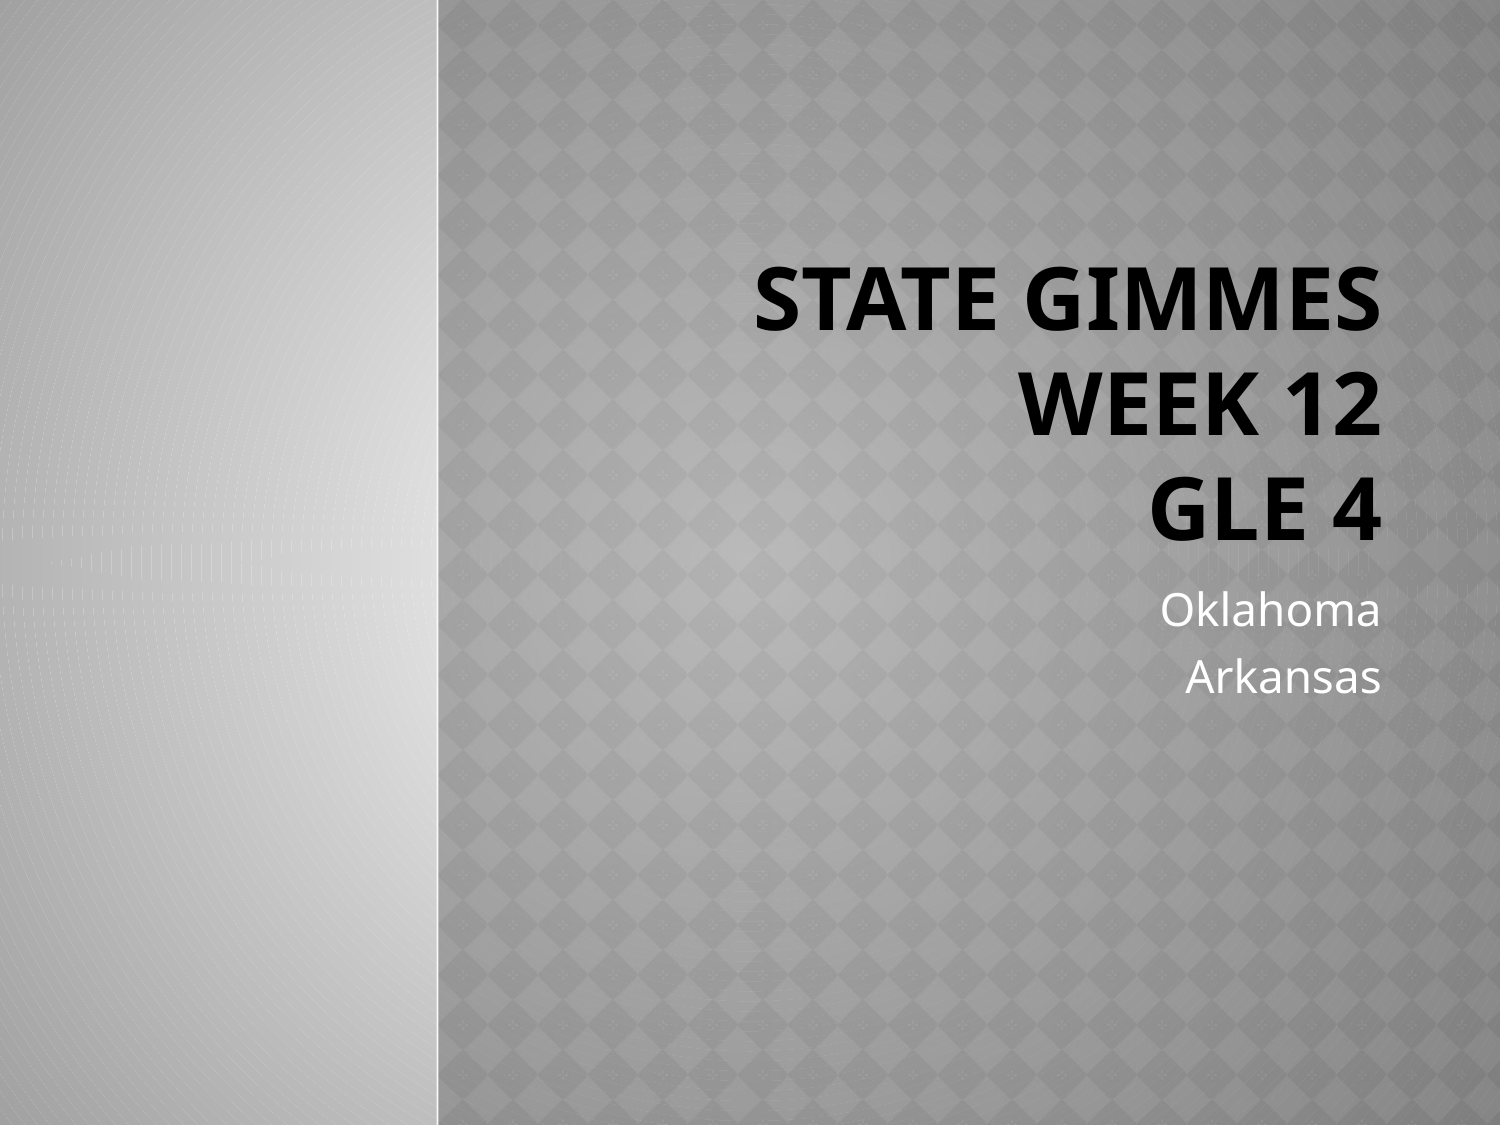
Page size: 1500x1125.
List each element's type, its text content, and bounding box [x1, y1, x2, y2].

subtitle Oklahoma Arkansas [550, 580, 1390, 762]
title State Gimmes Week 12 GLE 4 [552, 87, 1390, 558]
